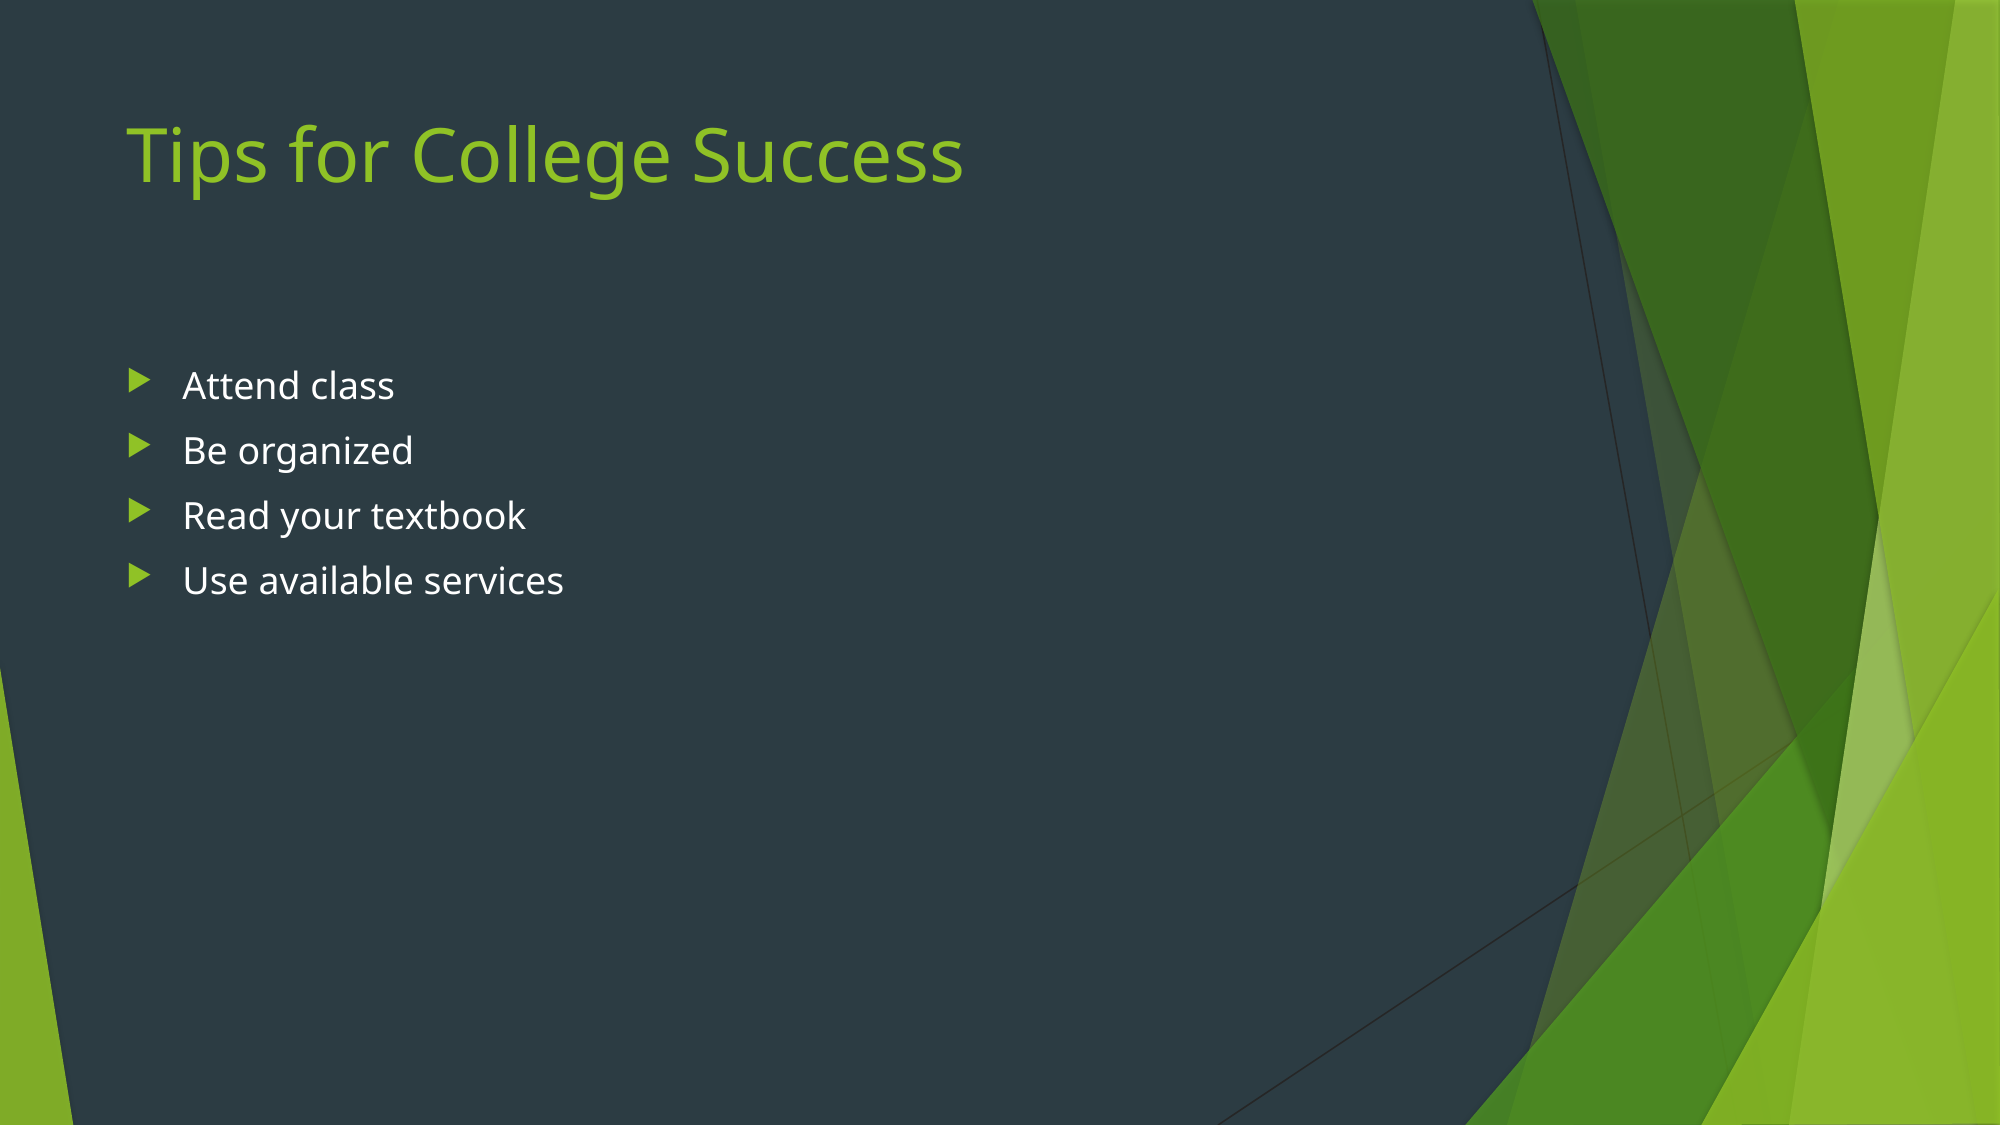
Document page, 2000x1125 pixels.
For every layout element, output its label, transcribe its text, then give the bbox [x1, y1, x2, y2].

title Tips for College Success [111, 99, 1522, 317]
list Attend class Be organized Read your textbook Use available services [111, 354, 1522, 992]
